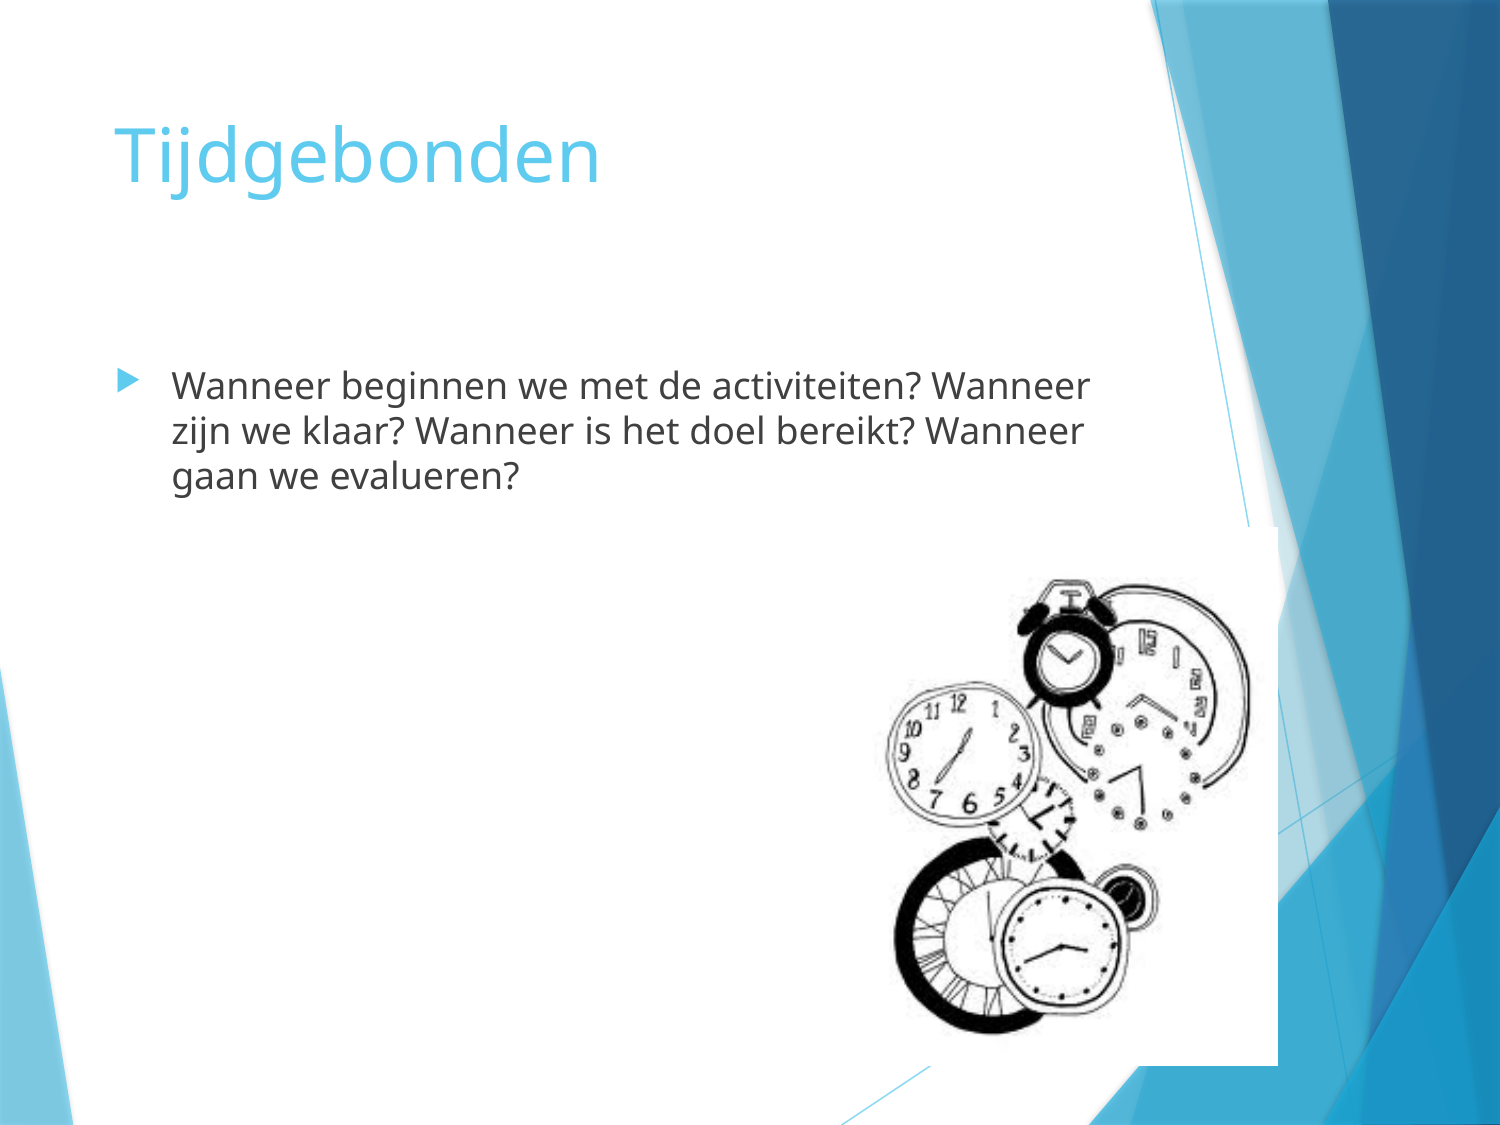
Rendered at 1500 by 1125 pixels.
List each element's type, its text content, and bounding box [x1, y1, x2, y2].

picture [855, 526, 1278, 1067]
title Tijdgebonden [99, 99, 1142, 317]
list Wanneer beginnen we met de activiteiten? Wanneer zijn we klaar? Wanneer is het doel bereikt? Wanneer gaan we evalueren? [99, 354, 1142, 992]
